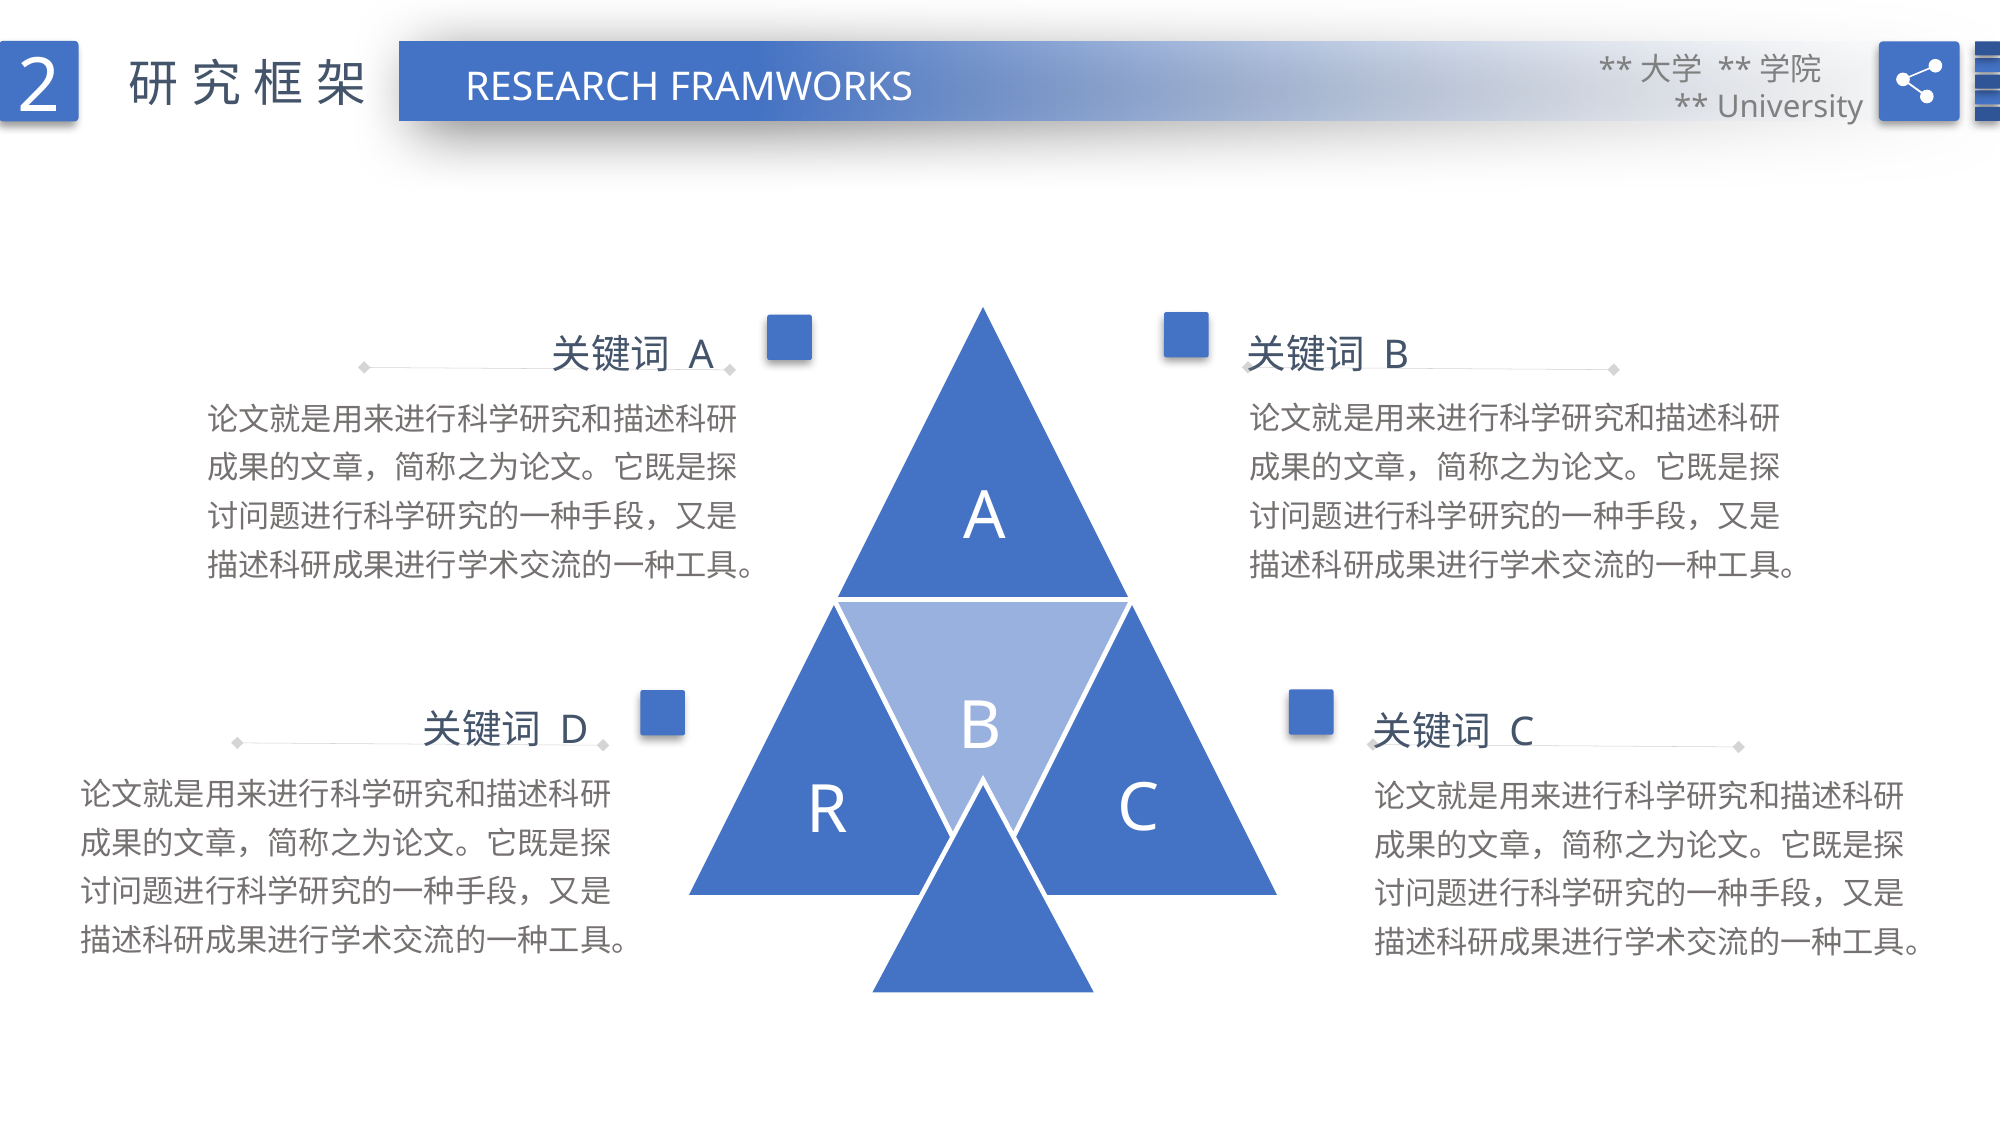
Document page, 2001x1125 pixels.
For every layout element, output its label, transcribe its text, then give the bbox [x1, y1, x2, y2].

text_box A [948, 440, 1022, 560]
text_box [866, 777, 1100, 996]
text_box 论文就是用来进行科学研究和描述科研成果的文章，简称之为论文。它既是探讨问题进行科学研究的一种手段，又是描述科研成果进行学术交流的一种工具。 [1359, 757, 1939, 967]
text_box [1014, 597, 1283, 899]
text_box B [943, 650, 1018, 770]
text_box 关键词 D [407, 746, 604, 755]
text_box R [791, 734, 863, 854]
text_box [639, 689, 687, 737]
text_box 2 [0, 39, 80, 123]
text_box [832, 598, 1131, 836]
text_box RESEARCH FRAMWORKS [450, 53, 929, 116]
text_box 关键词 D [407, 682, 604, 742]
text_box 关键词 B [1231, 306, 1435, 384]
text_box 关键词 C [1357, 684, 1560, 761]
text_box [237, 742, 604, 746]
text_box [834, 299, 1133, 598]
text_box C [1102, 731, 1175, 851]
text_box [399, 40, 2000, 122]
text_box 关键词 A [536, 306, 739, 380]
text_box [1522, 41, 2000, 136]
text_box [1287, 688, 1335, 736]
text_box 论文就是用来进行科学研究和描述科研成果的文章，简称之为论文。它既是探讨问题进行科学研究的一种手段，又是描述科研成果进行学术交流的一种工具。 [191, 380, 772, 590]
text_box [1162, 311, 1210, 359]
text_box [683, 600, 951, 899]
text_box 论文就是用来进行科学研究和描述科研成果的文章，简称之为论文。它既是探讨问题进行科学研究的一种手段，又是描述科研成果进行学术交流的一种工具。 [1234, 380, 1814, 590]
text_box 研究框架 [113, 43, 382, 119]
text_box [766, 313, 813, 362]
text_box 论文就是用来进行科学研究和描述科研成果的文章，简称之为论文。它既是探讨问题进行科学研究的一种手段，又是描述科研成果进行学术交流的一种工具。 [65, 755, 645, 966]
